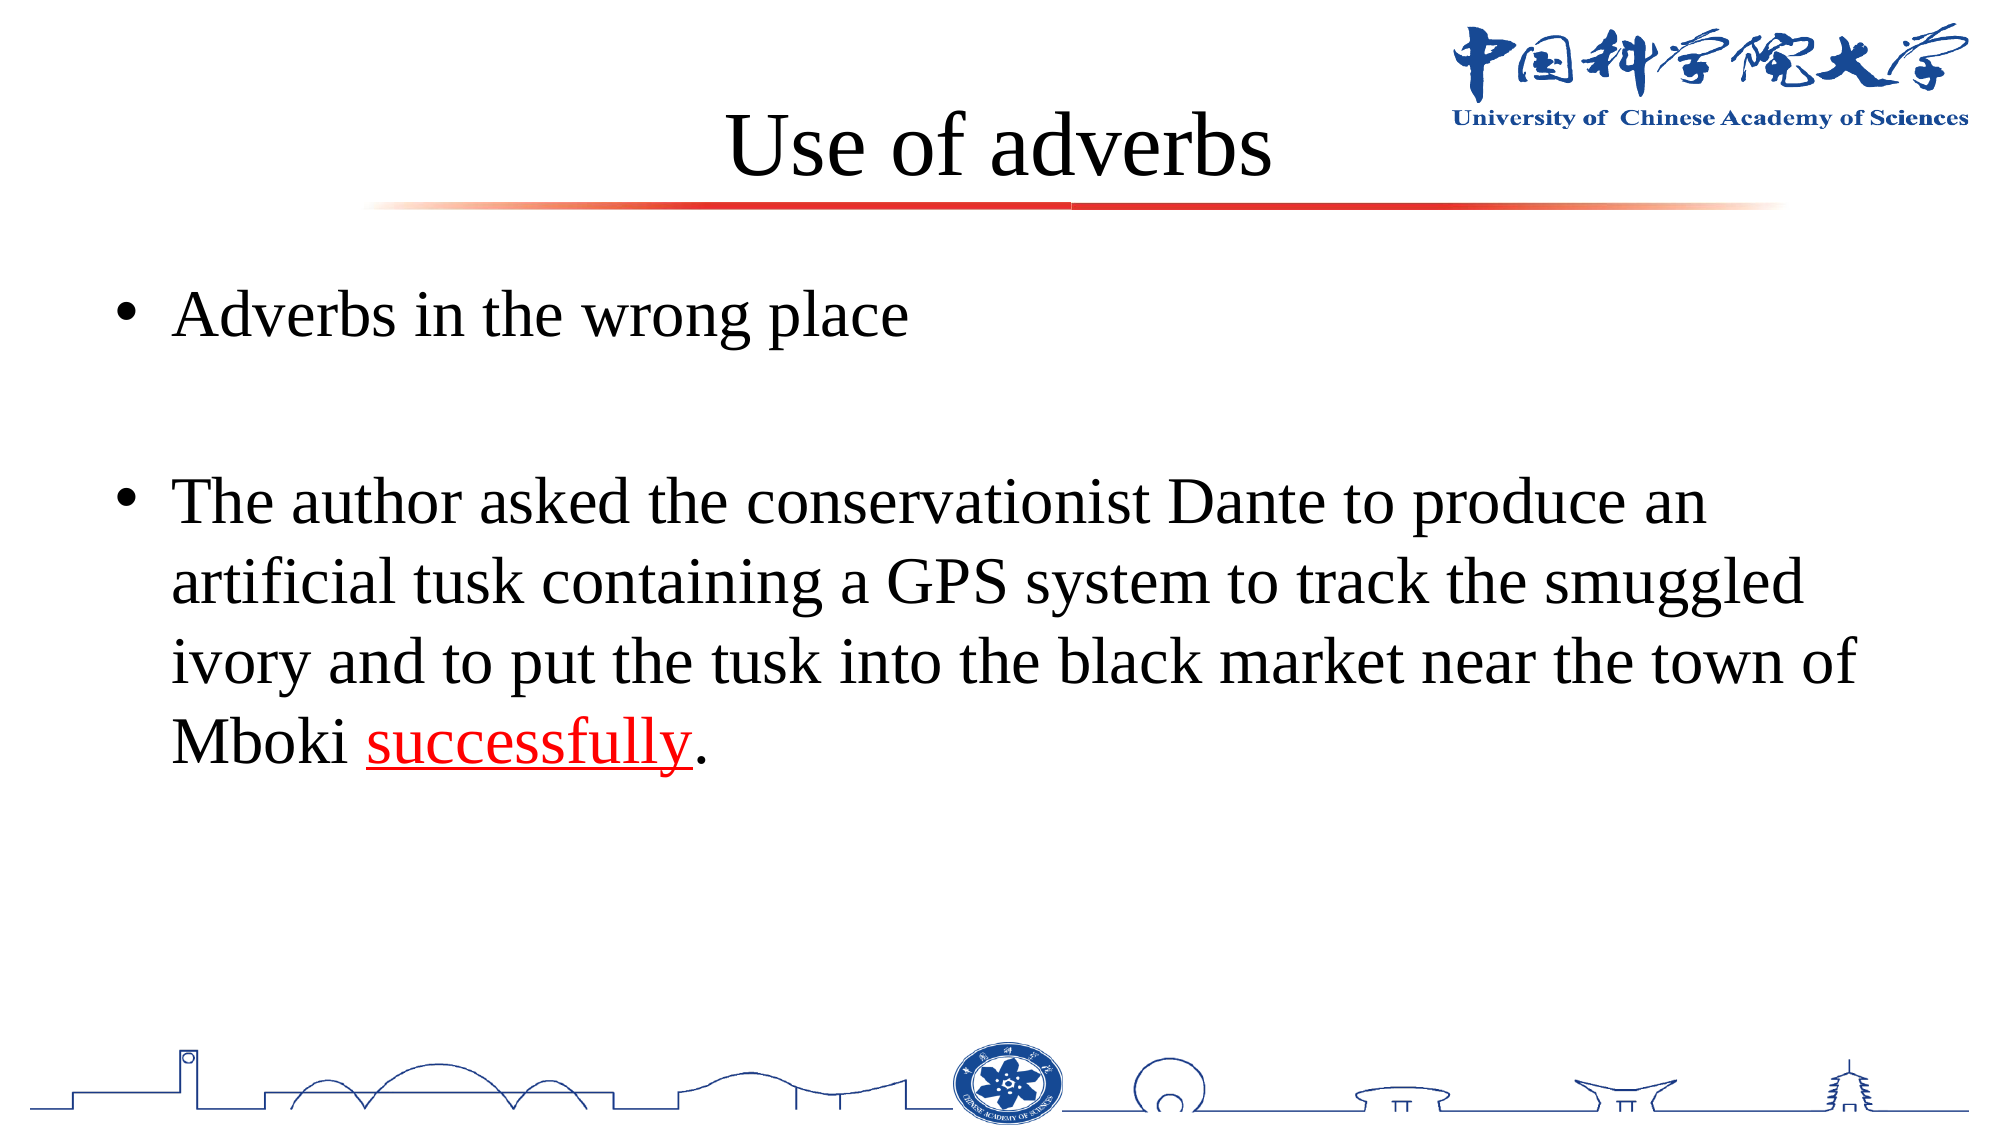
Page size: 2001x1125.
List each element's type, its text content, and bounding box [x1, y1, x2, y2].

list Adverbs in the wrong place The author asked the conservationist Dante to produce an artificial tusk containing a GPS system to track the smuggled ivory and to put the tusk into the black market near the town of Mboki successfully. [99, 262, 1900, 1005]
picture [1437, 23, 1969, 129]
title Use of adverbs [99, 45, 1900, 233]
picture [30, 1039, 1969, 1125]
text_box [334, 202, 1816, 210]
